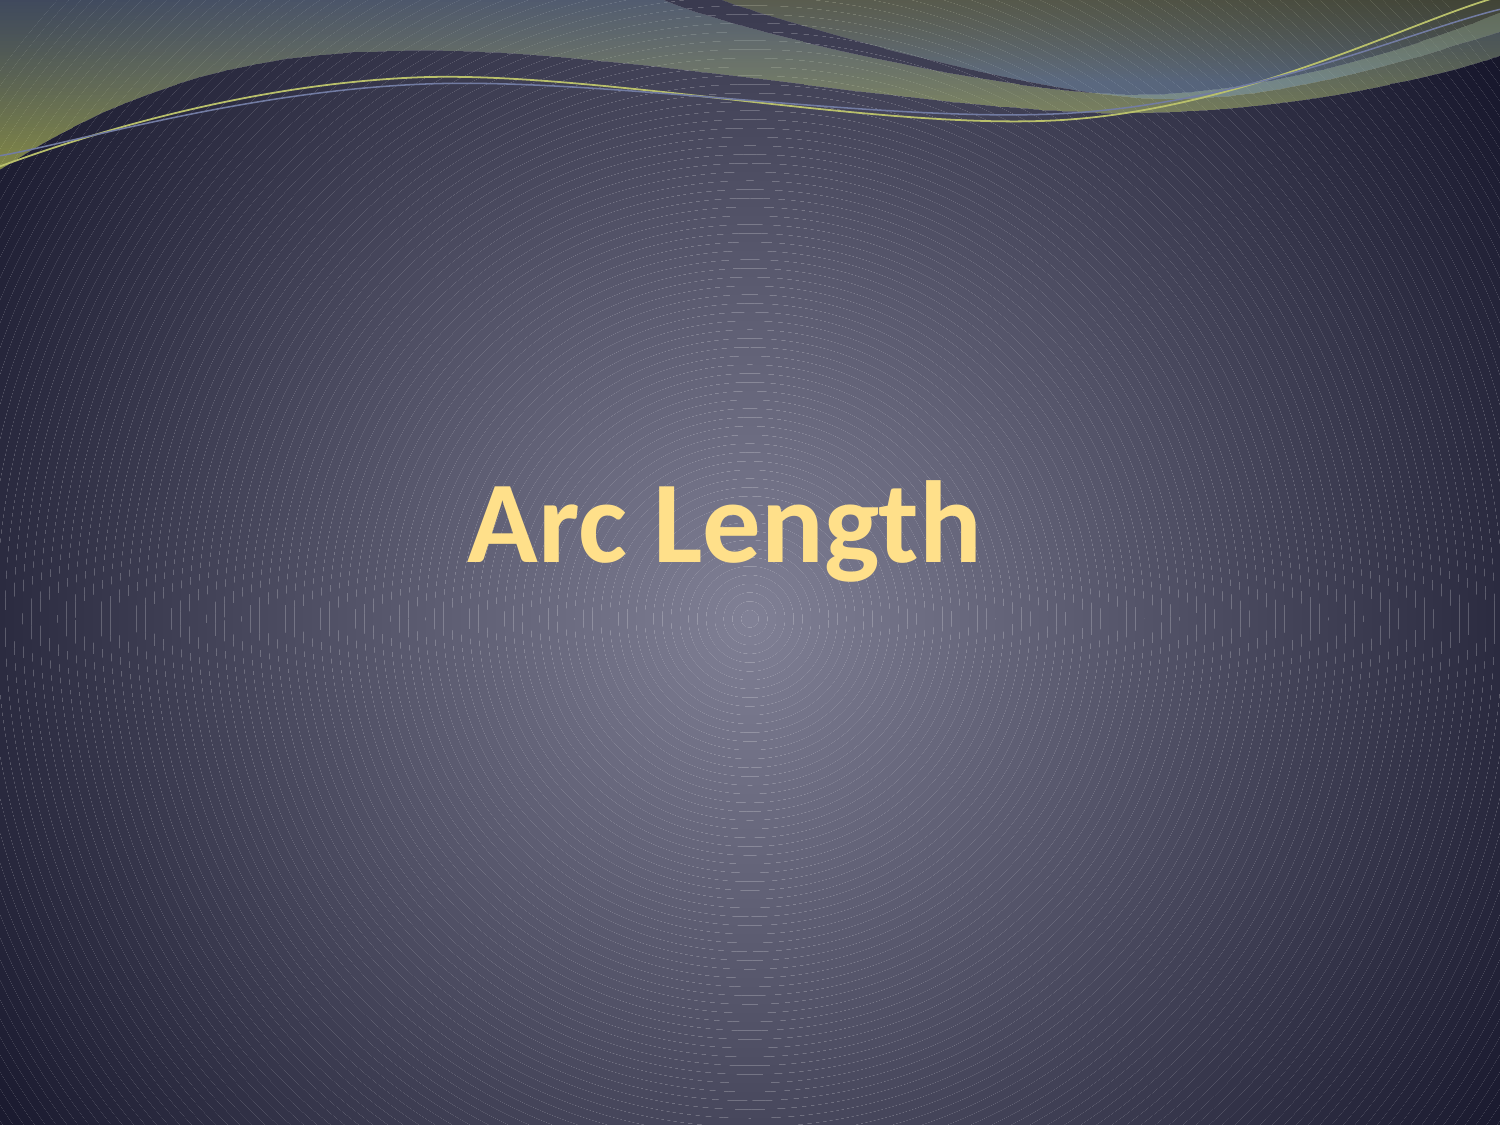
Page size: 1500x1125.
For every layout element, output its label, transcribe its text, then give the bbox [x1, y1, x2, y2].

title Arc Length [87, 362, 1363, 586]
